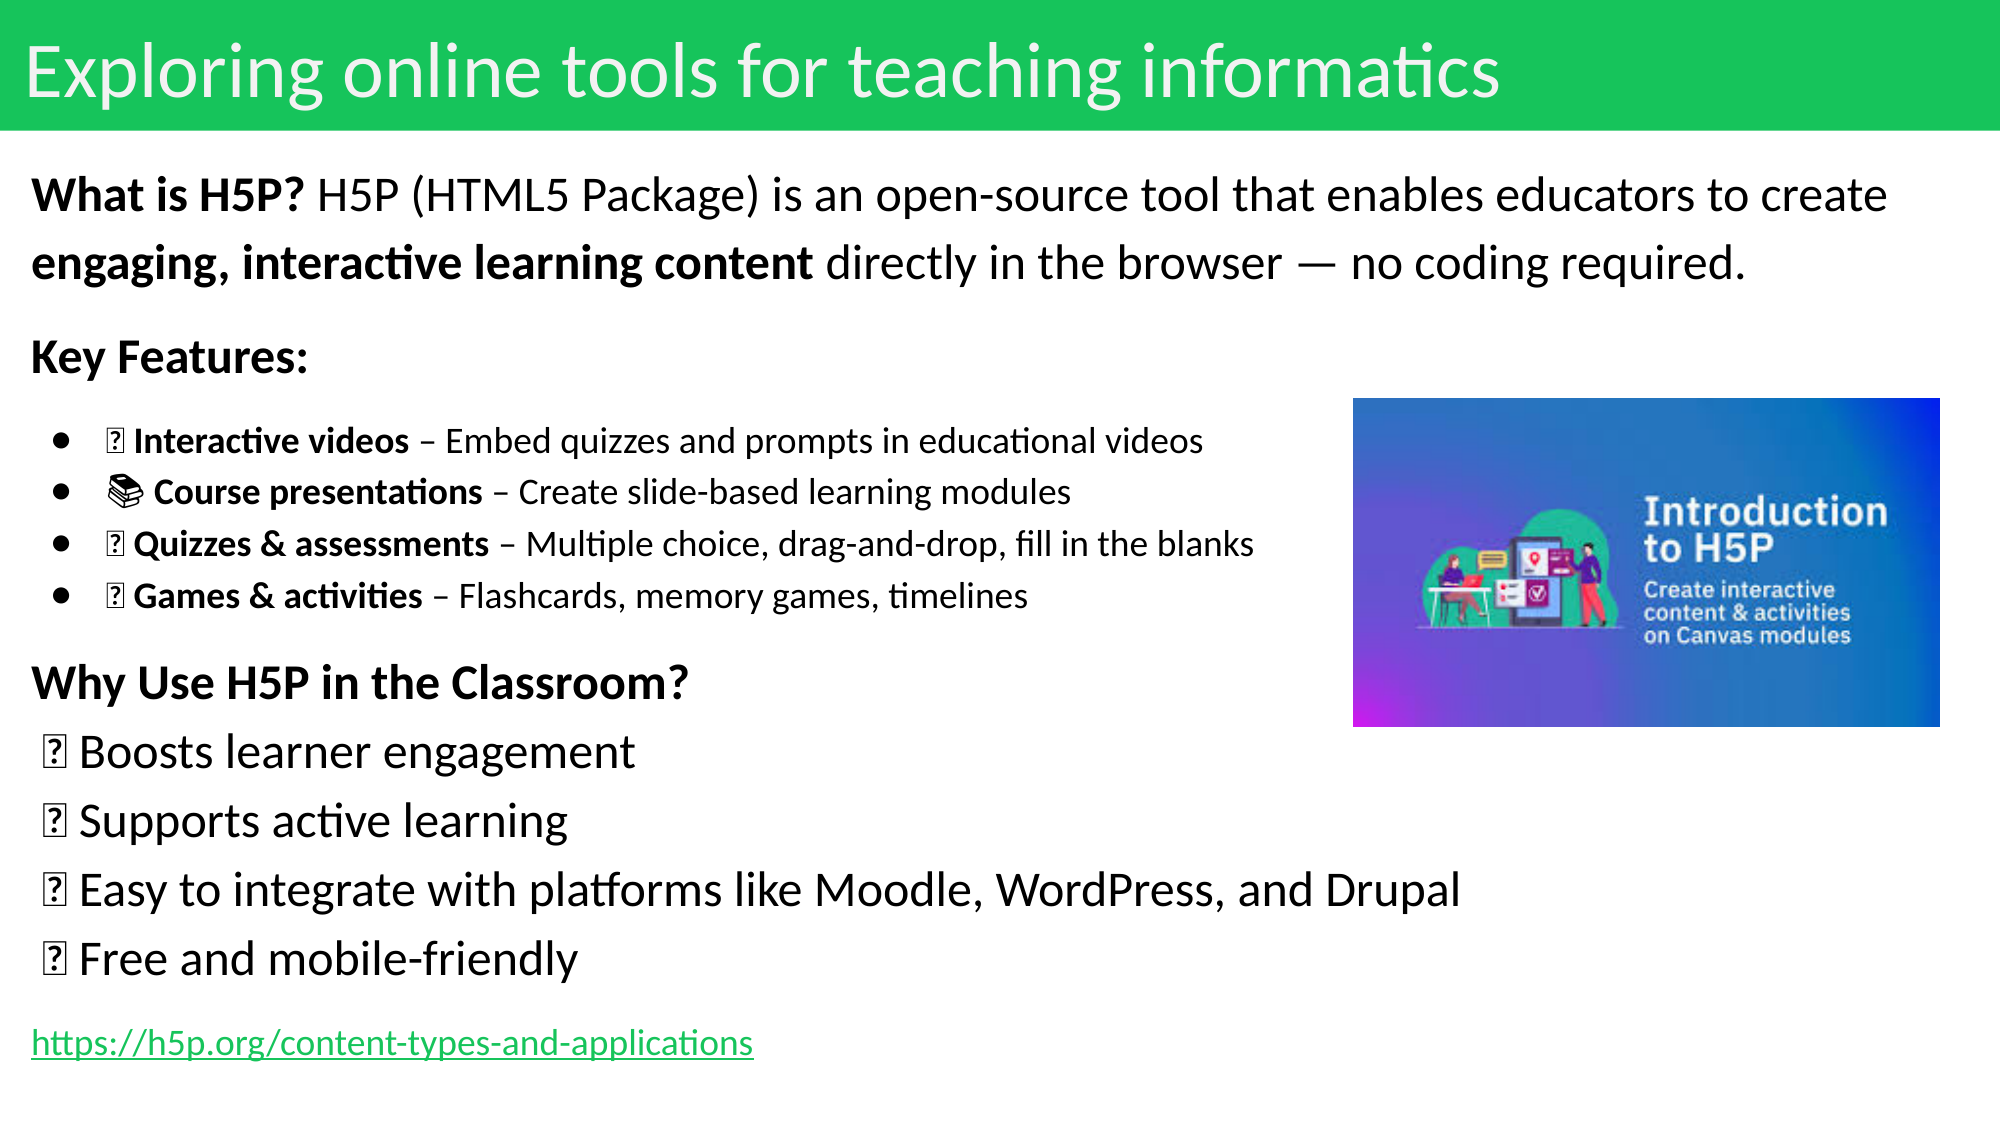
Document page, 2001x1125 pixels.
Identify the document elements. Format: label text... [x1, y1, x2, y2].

list What is H5P? H5P (HTML5 Package) is an open-source tool that enables educators to create engaging, interactive learning content directly in the browser — no coding required. Key Features: 🧠 Interactive videos – Embed quizzes and prompts in educational videos 📚 Course presentations – Create slide-based learning modules 📝 Quizzes & assessments – Multiple choice, drag-and-drop, fill in the blanks 🎲 Games & activities – Flashcards, memory games, timelines Why Use H5P in the Classroom? ✅ Boosts learner engagement ✅ Supports active learning ✅ Easy to integrate with platforms like Moodle, WordPress, and Drupal ✅ Free and mobile-friendly https://h5p.org/content-types-and-applications [16, 144, 1976, 1108]
picture [1353, 398, 1940, 727]
title Exploring online tools for teaching informatics [16, 13, 1976, 131]
